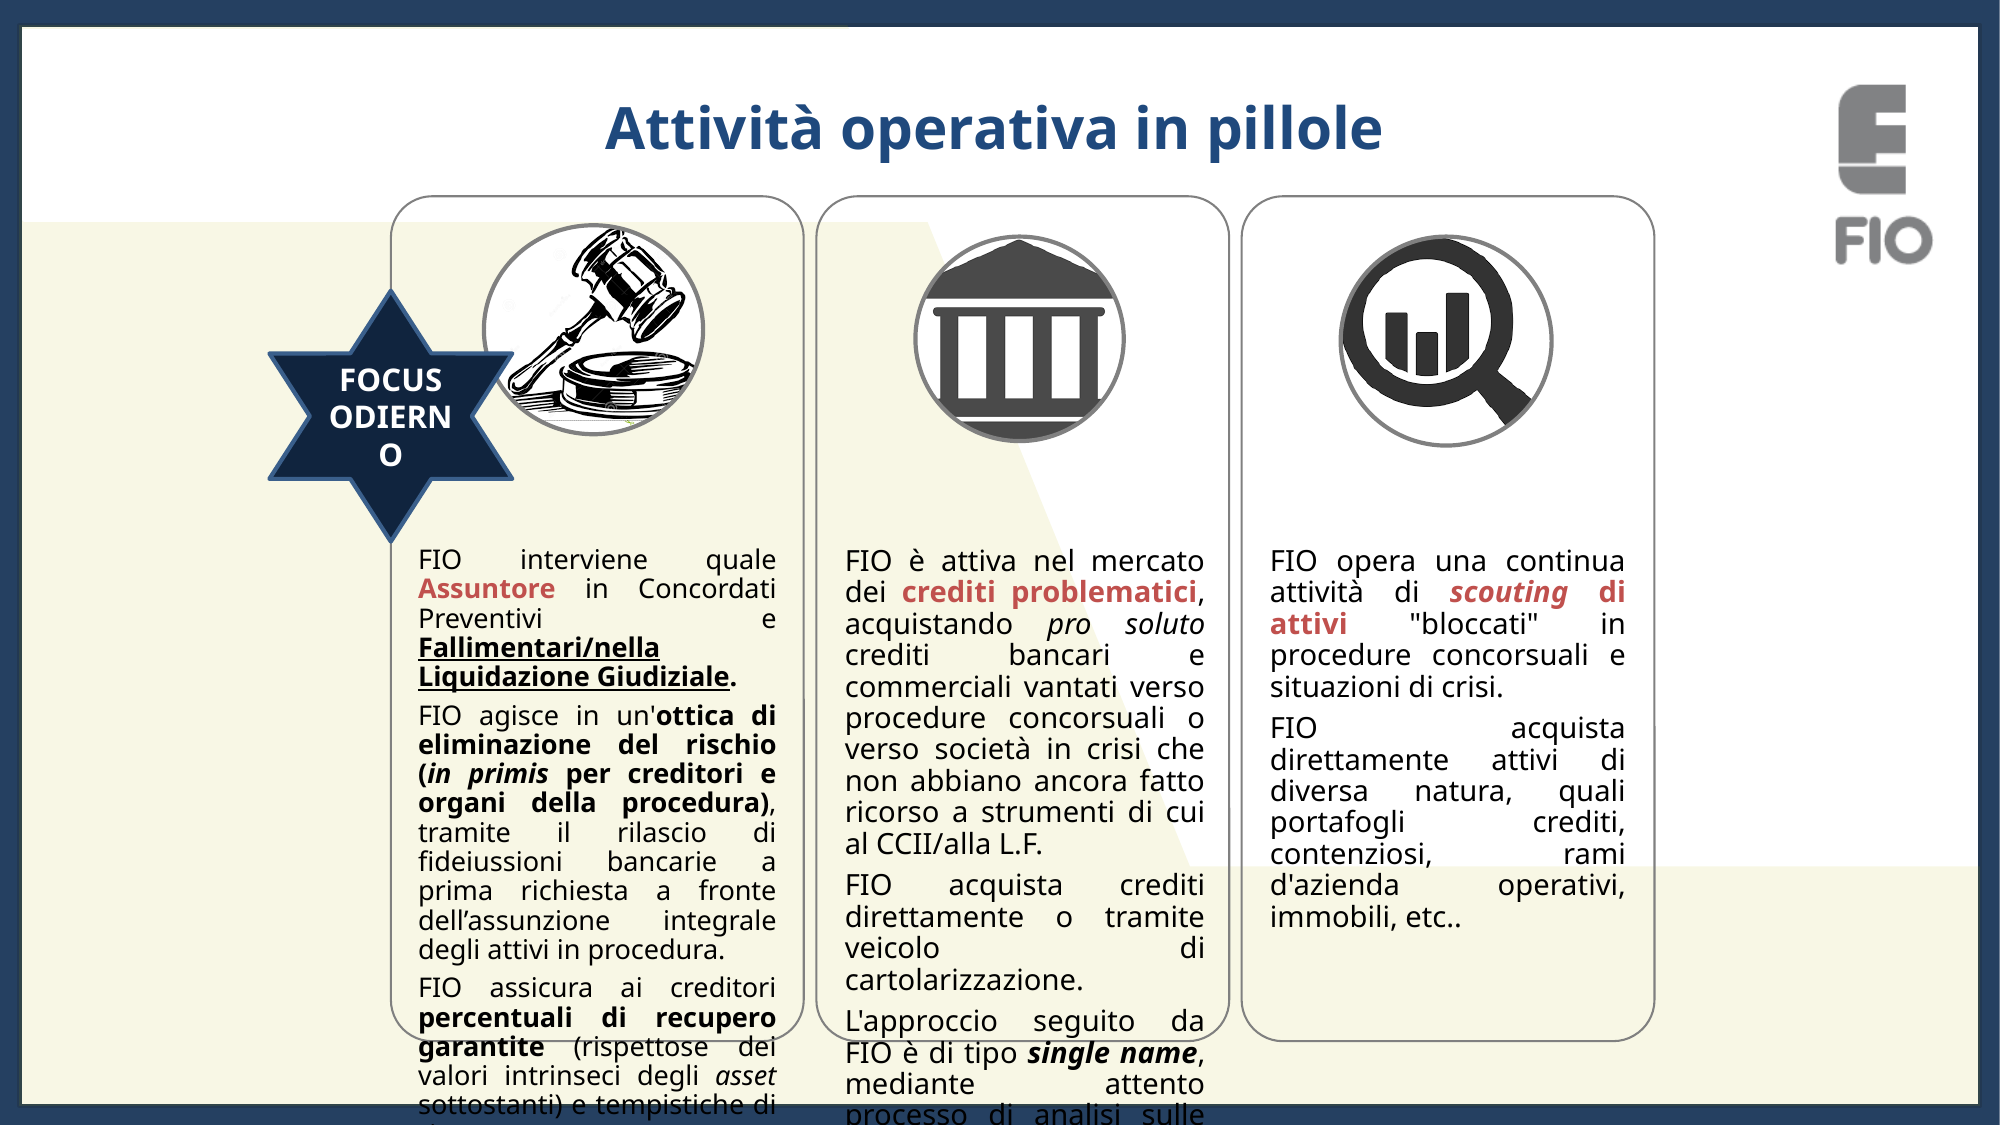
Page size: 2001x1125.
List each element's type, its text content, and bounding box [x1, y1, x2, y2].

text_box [390, 195, 1655, 1042]
text_box Attività operativa in pillole [335, 83, 1655, 223]
picture [1822, 77, 1942, 273]
text_box FOCUS ODIERNO [267, 295, 385, 537]
